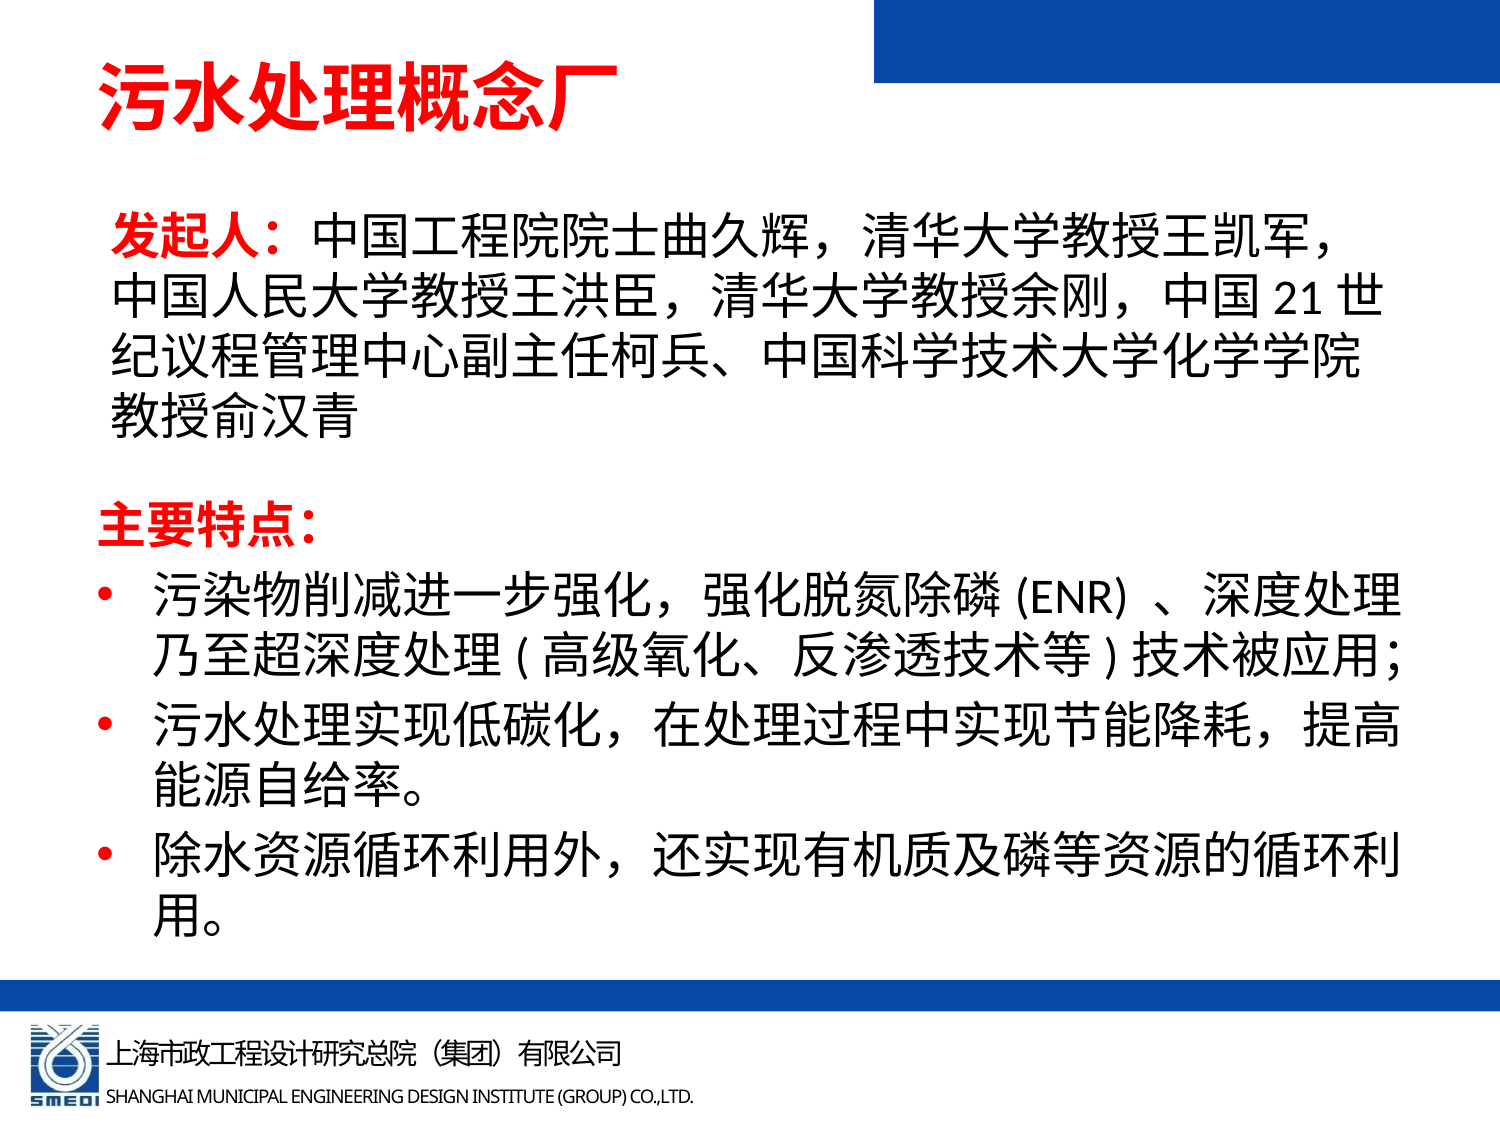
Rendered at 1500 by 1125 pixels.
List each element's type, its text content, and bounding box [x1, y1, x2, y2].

list 发起人：中国工程院院士曲久辉，清华大学教授王凯军，中国人民大学教授王洪臣，清华大学教授余刚，中国21世纪议程管理中心副主任柯兵、中国科学技术大学化学学院教授俞汉青 [95, 196, 1415, 474]
picture [30, 1023, 100, 1108]
text_box 污水处理概念厂 [81, 43, 1430, 148]
text_box 主要特点： 污染物削减进一步强化，强化脱氮除磷(ENR) 、深度处理乃至超深度处理(高级氧化、反渗透技术等)技术被应用； 污水处理实现低碳化，在处理过程中实现节能降耗，提高能源自给率。 除水资源循环利用外，还实现有机质及磷等资源的循环利用。 [81, 485, 1453, 923]
